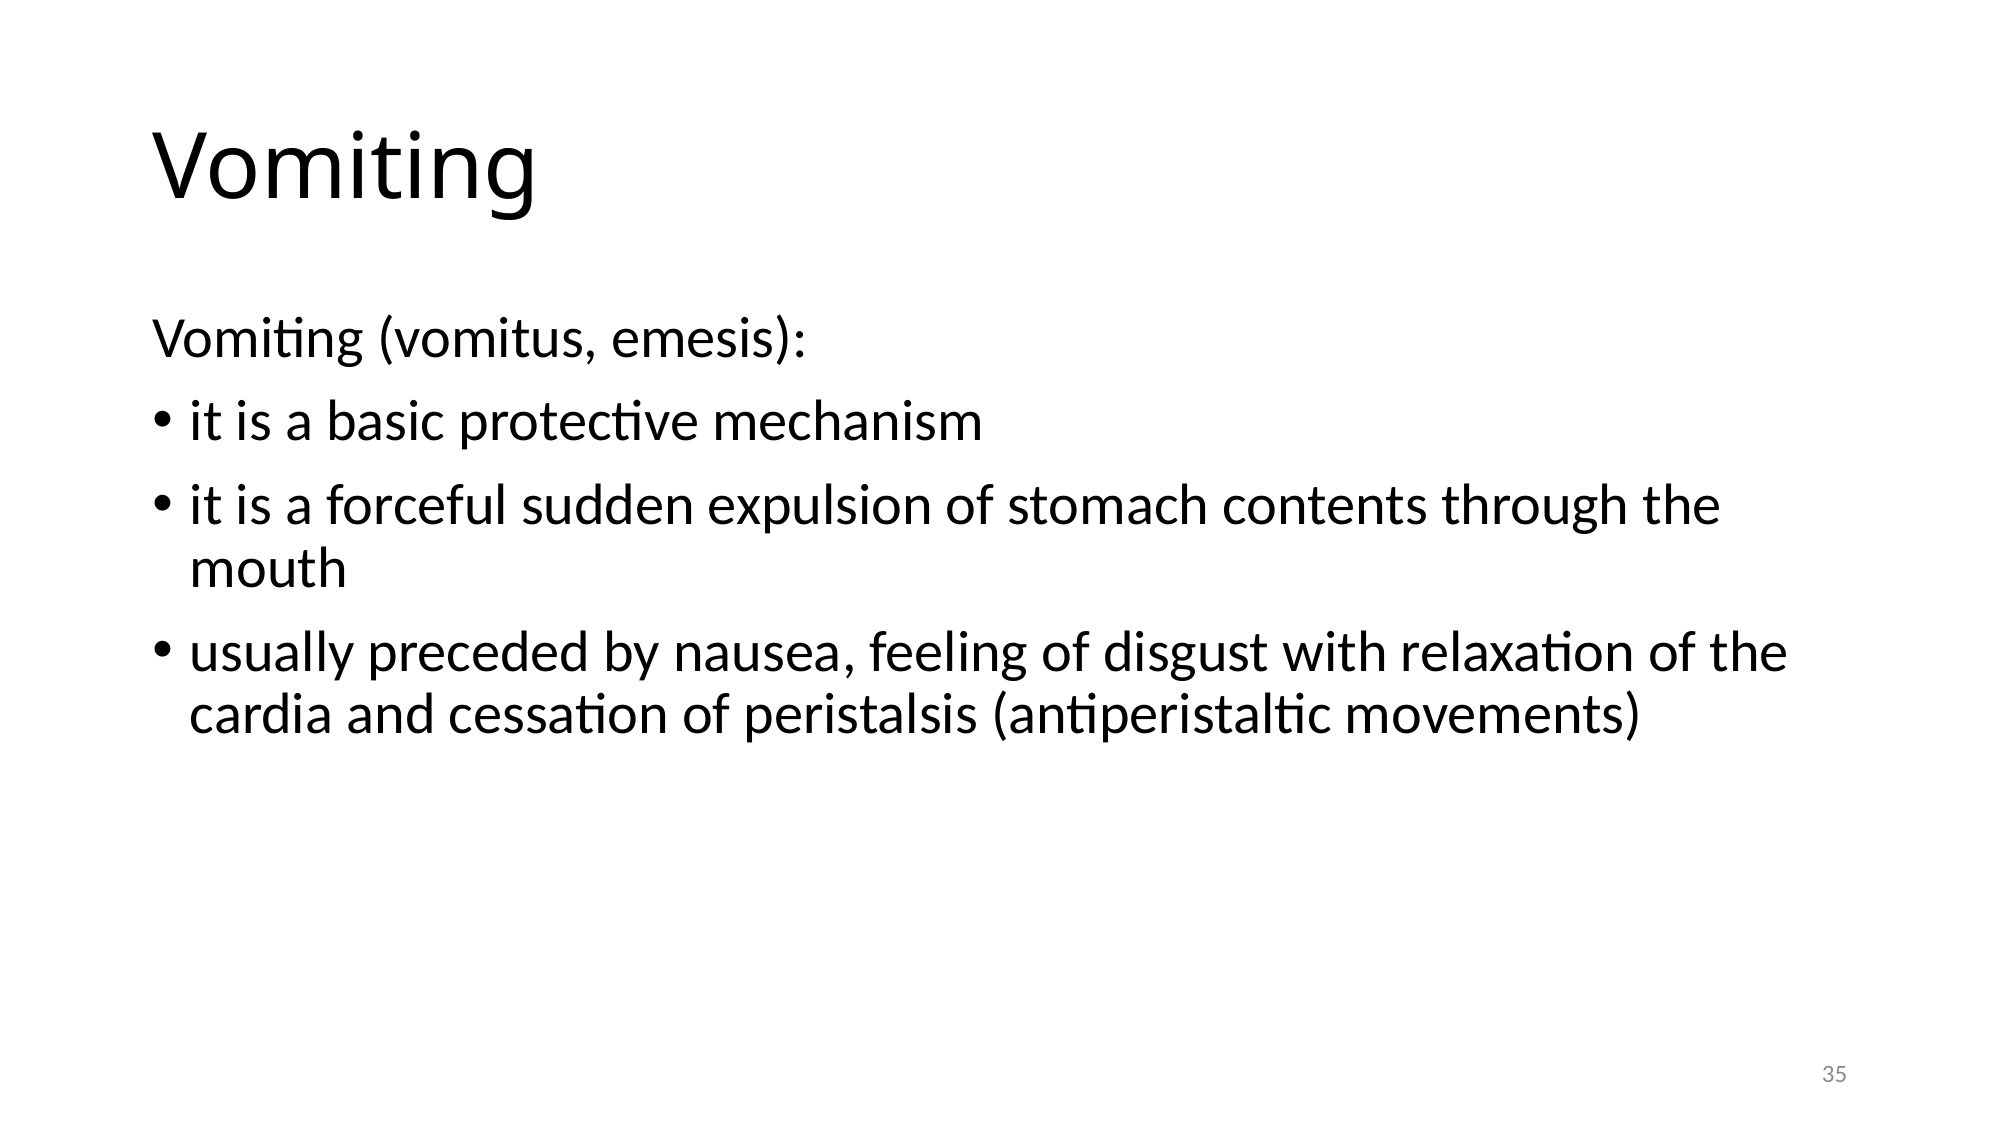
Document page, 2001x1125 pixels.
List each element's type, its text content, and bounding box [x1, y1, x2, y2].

slide_number 35 [1412, 1042, 1863, 1103]
title Vomiting [137, 59, 1863, 278]
list Vomiting (vomitus, emesis): it is a basic protective mechanism it is a forceful sudden expulsion of stomach contents through the mouth usually preceded by nausea, feeling of disgust with relaxation of the cardia and cessation of peristalsis (antiperistaltic movements) [137, 299, 1863, 1014]
